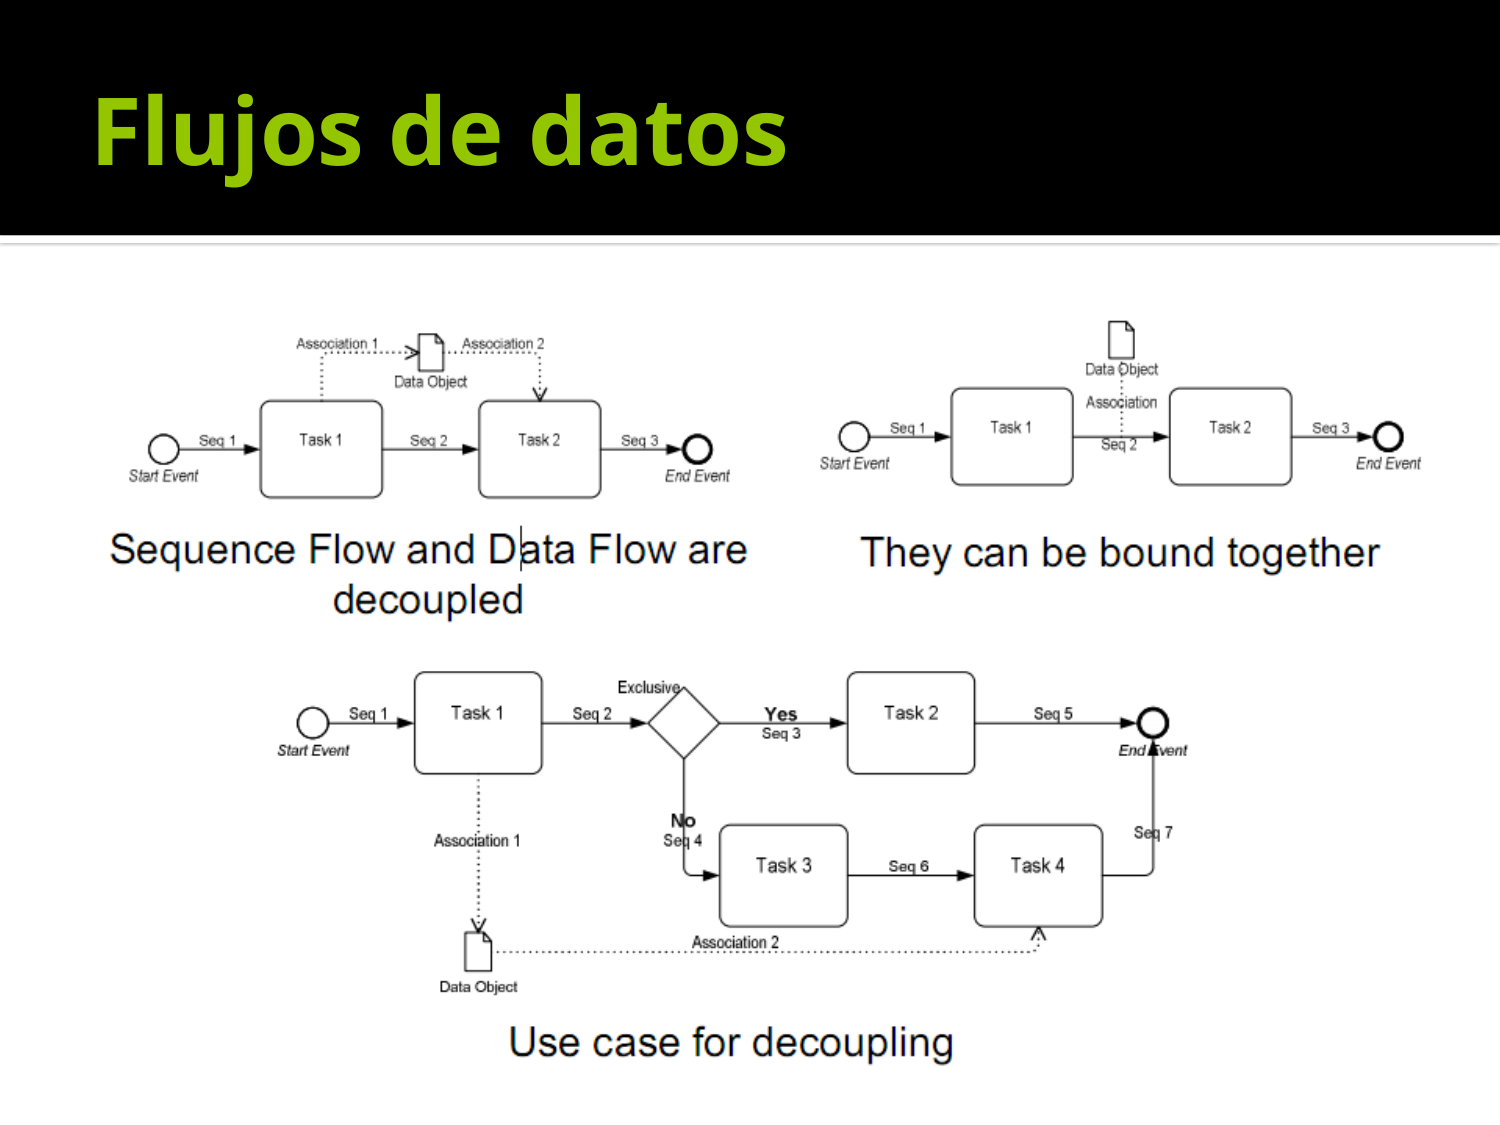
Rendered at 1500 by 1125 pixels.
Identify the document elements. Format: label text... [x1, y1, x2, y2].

title Flujos de datos [75, 25, 1425, 231]
picture [64, 282, 1443, 1083]
